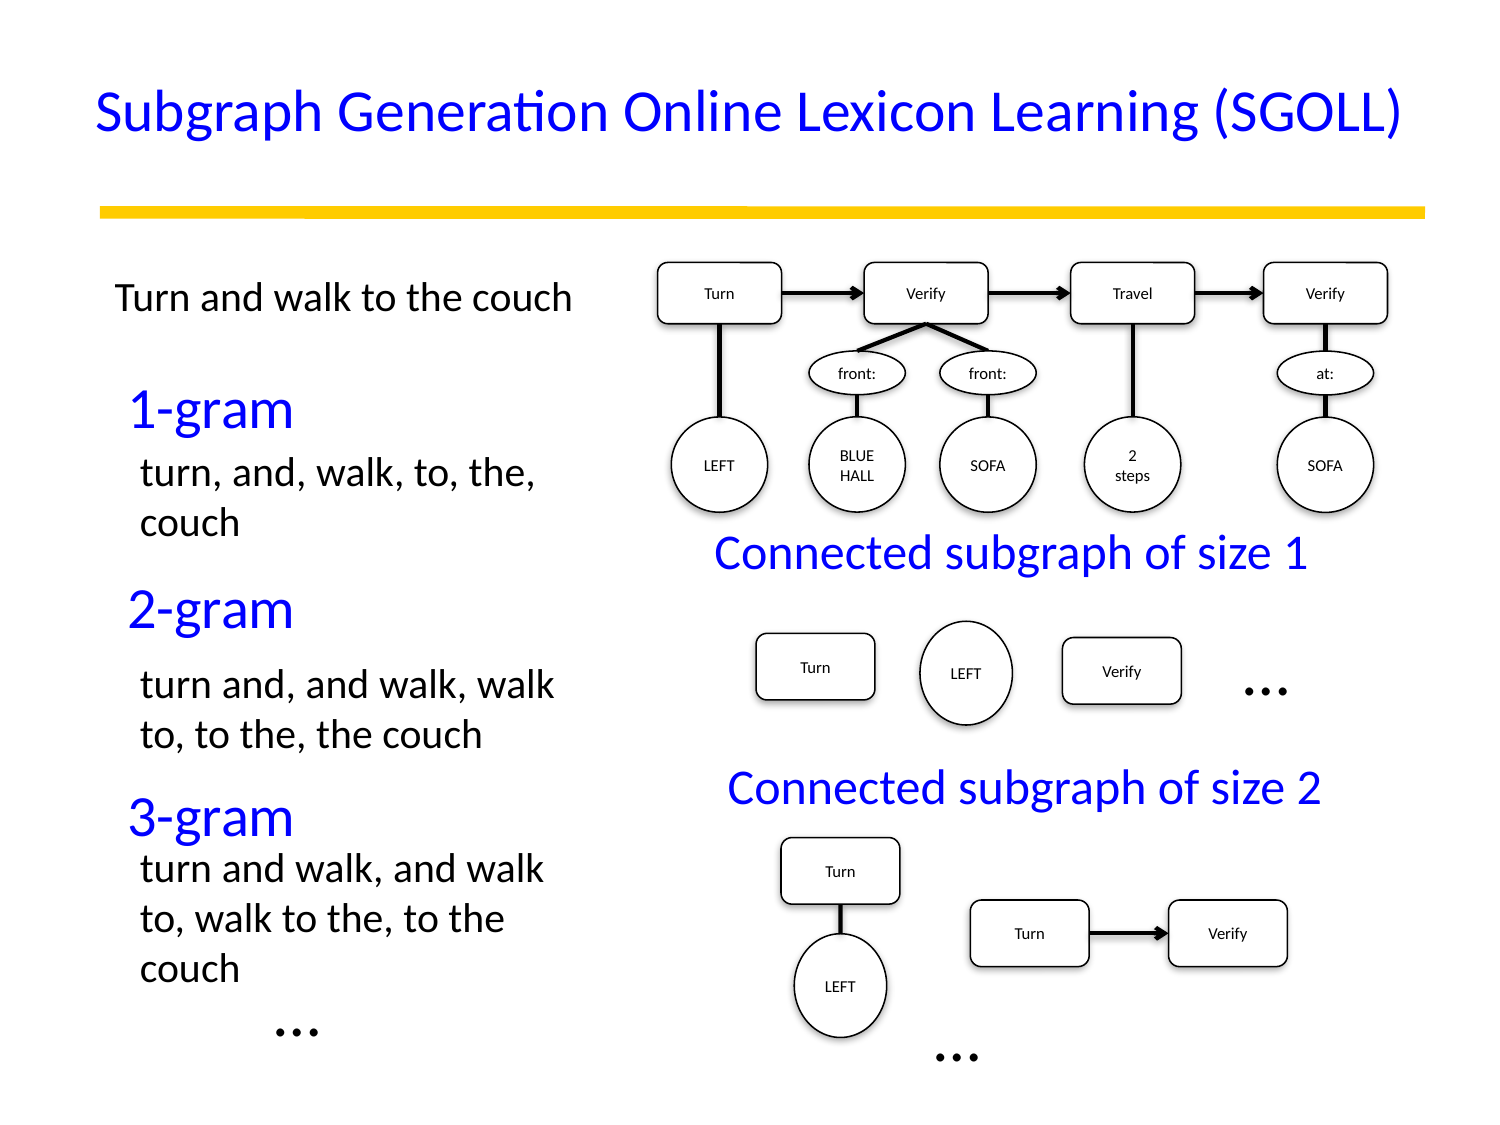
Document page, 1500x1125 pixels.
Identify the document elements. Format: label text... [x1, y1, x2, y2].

text_box Turn [755, 632, 876, 701]
text_box … [920, 987, 1061, 1083]
text_box 3-gram [112, 770, 375, 855]
text_box Turn and walk to the couch [99, 262, 591, 328]
text_box turn and walk, and walk to, walk to the, to the couch [124, 833, 591, 999]
text_box 1-gram [112, 362, 375, 448]
text_box Turn [969, 899, 1090, 968]
text_box Verify [1167, 899, 1289, 968]
text_box turn and, and walk, walk to, to the, the couch [124, 649, 591, 765]
text_box Connected subgraph of size 1 [699, 520, 1387, 588]
text_box Verify [1061, 636, 1183, 705]
text_box … [1228, 621, 1370, 716]
text_box 2-gram [112, 562, 375, 648]
text_box Subgraph Generation Online Lexicon Learning (SGOLL) [74, 37, 1425, 179]
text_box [657, 262, 1388, 513]
text_box Connected subgraph of size 2 [712, 747, 1425, 823]
text_box turn, and, walk, to, the, couch [124, 437, 591, 553]
text_box … [259, 962, 400, 1058]
text_box LEFT [919, 620, 1014, 726]
text_box Turn [780, 836, 901, 905]
text_box LEFT [793, 933, 888, 1039]
